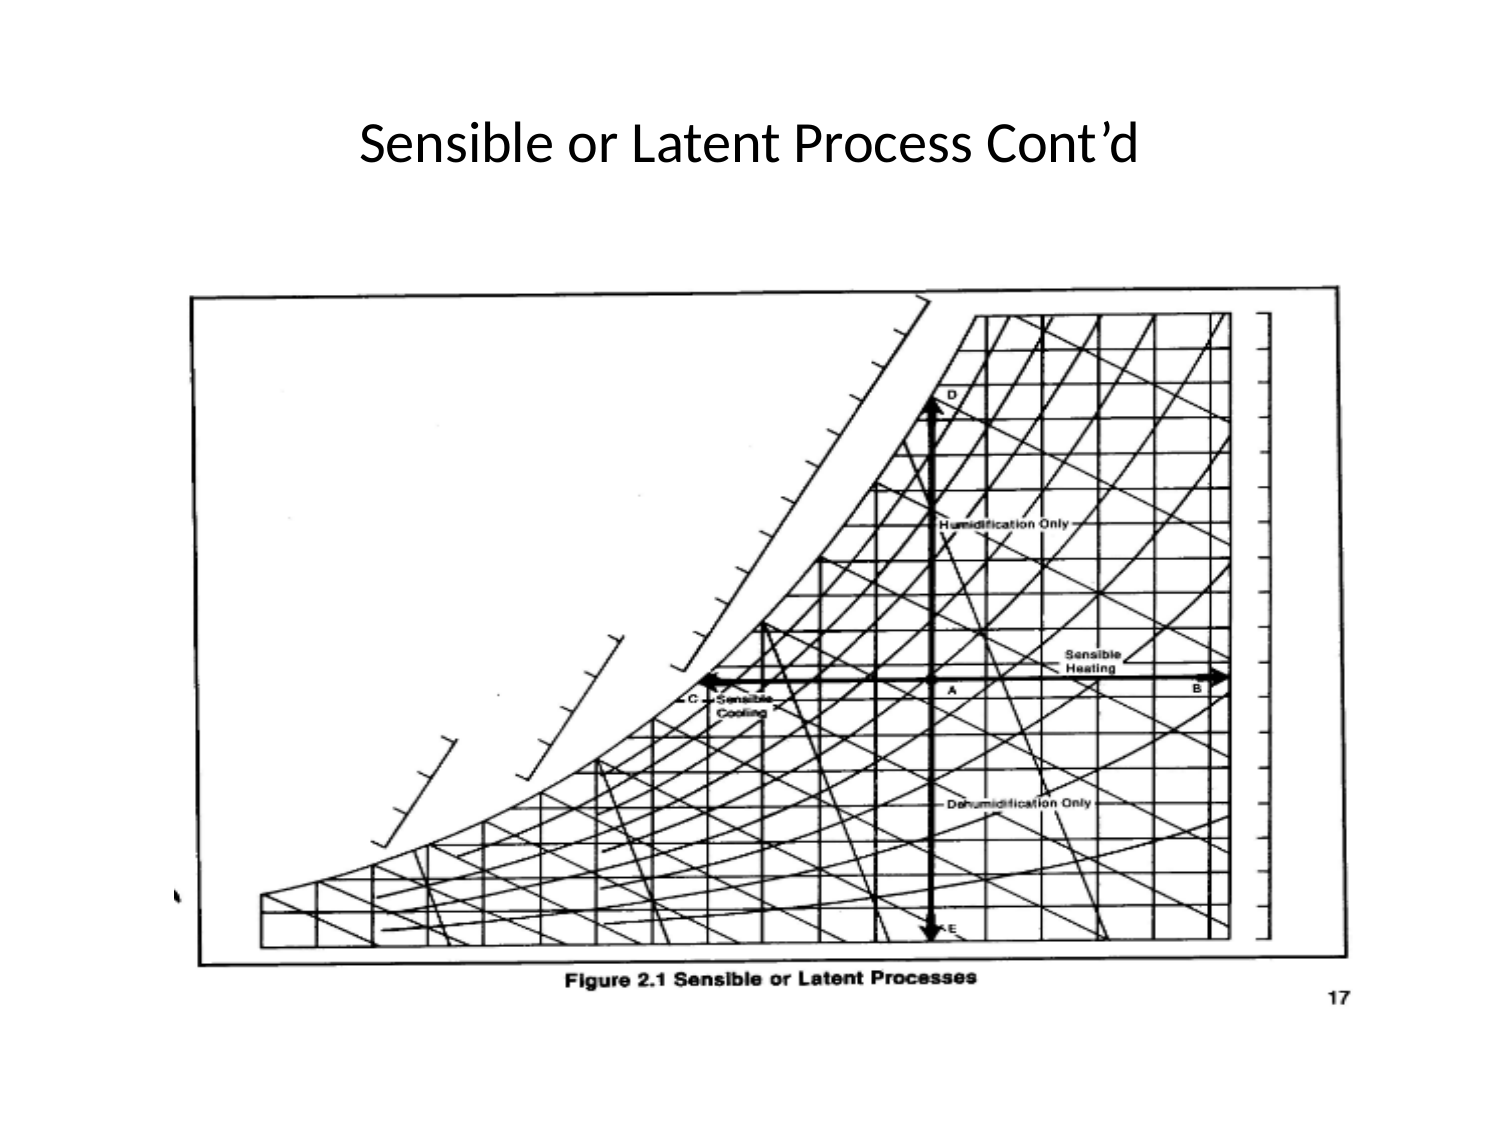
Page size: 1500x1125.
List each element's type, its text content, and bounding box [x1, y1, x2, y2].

title Sensible or Latent Process Cont’d [75, 45, 1425, 233]
picture [174, 276, 1376, 1010]
